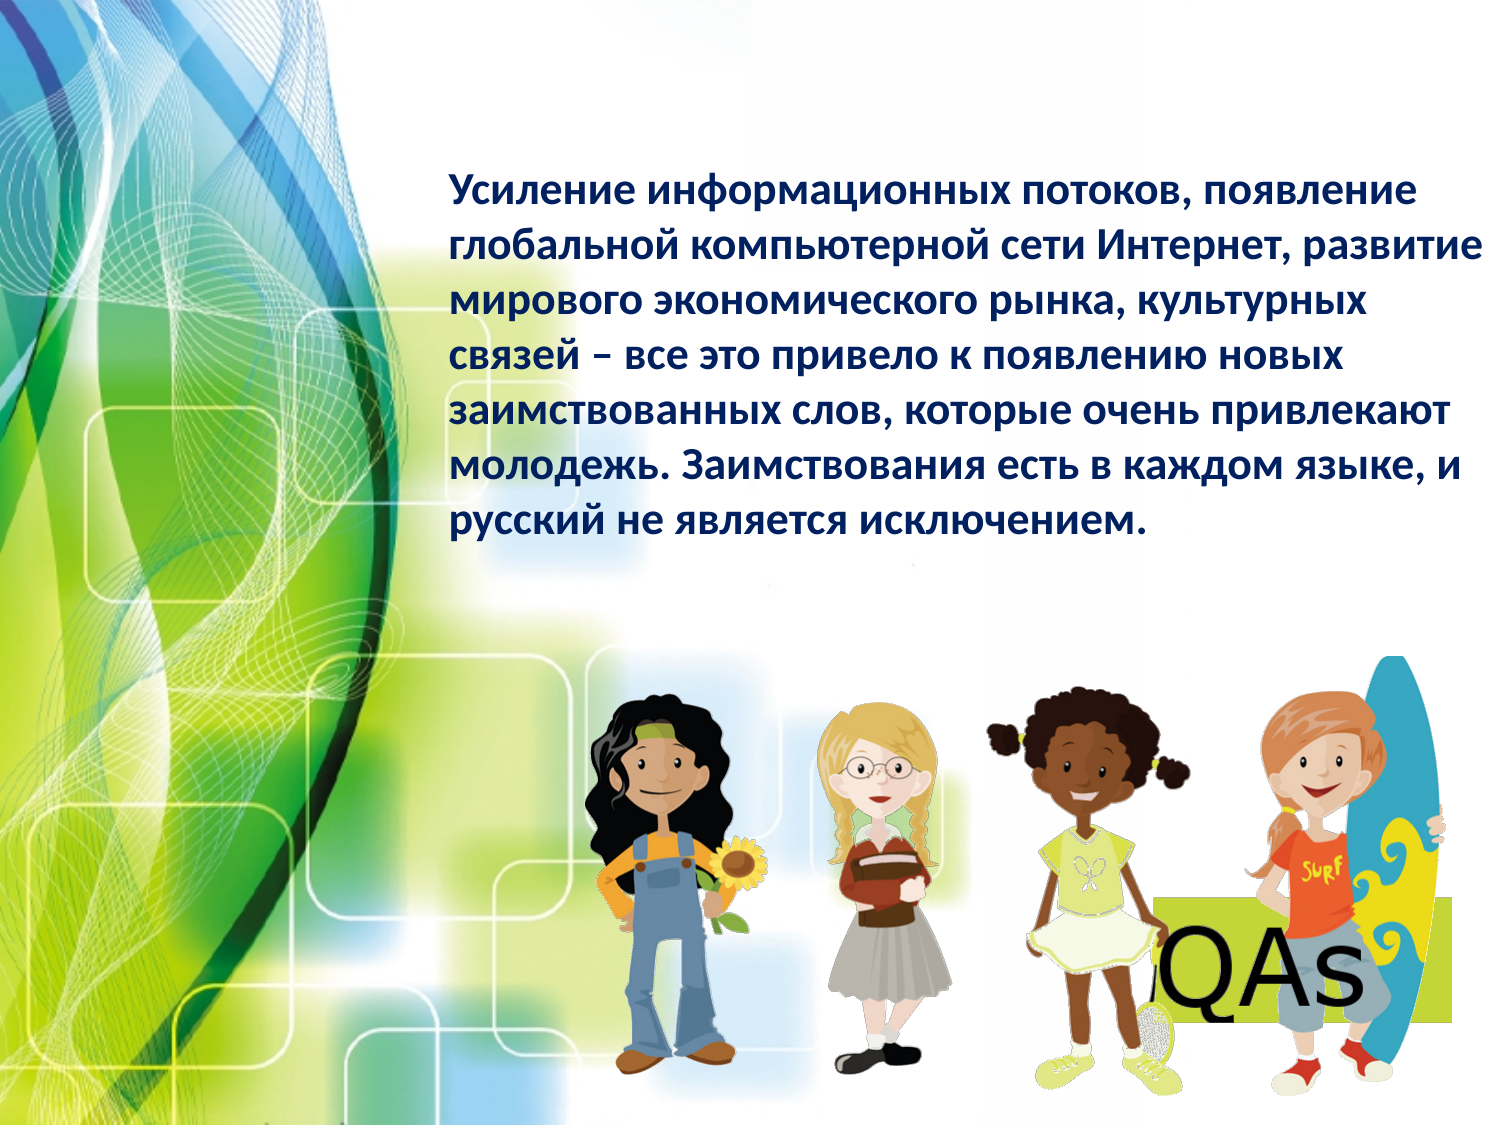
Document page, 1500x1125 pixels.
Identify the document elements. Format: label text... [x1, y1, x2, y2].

title Усиление информационных потоков, появление глобальной компьютерной сети Интернет, развитие мирового экономического рынка, культурных связей – все это привело к появлению новых заимствованных слов, которые очень привлекают молодежь. Заимствования есть в каждом языке, и русский не является исключением. [433, 339, 1500, 528]
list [585, 656, 1453, 1096]
picture [0, 0, 1500, 1125]
